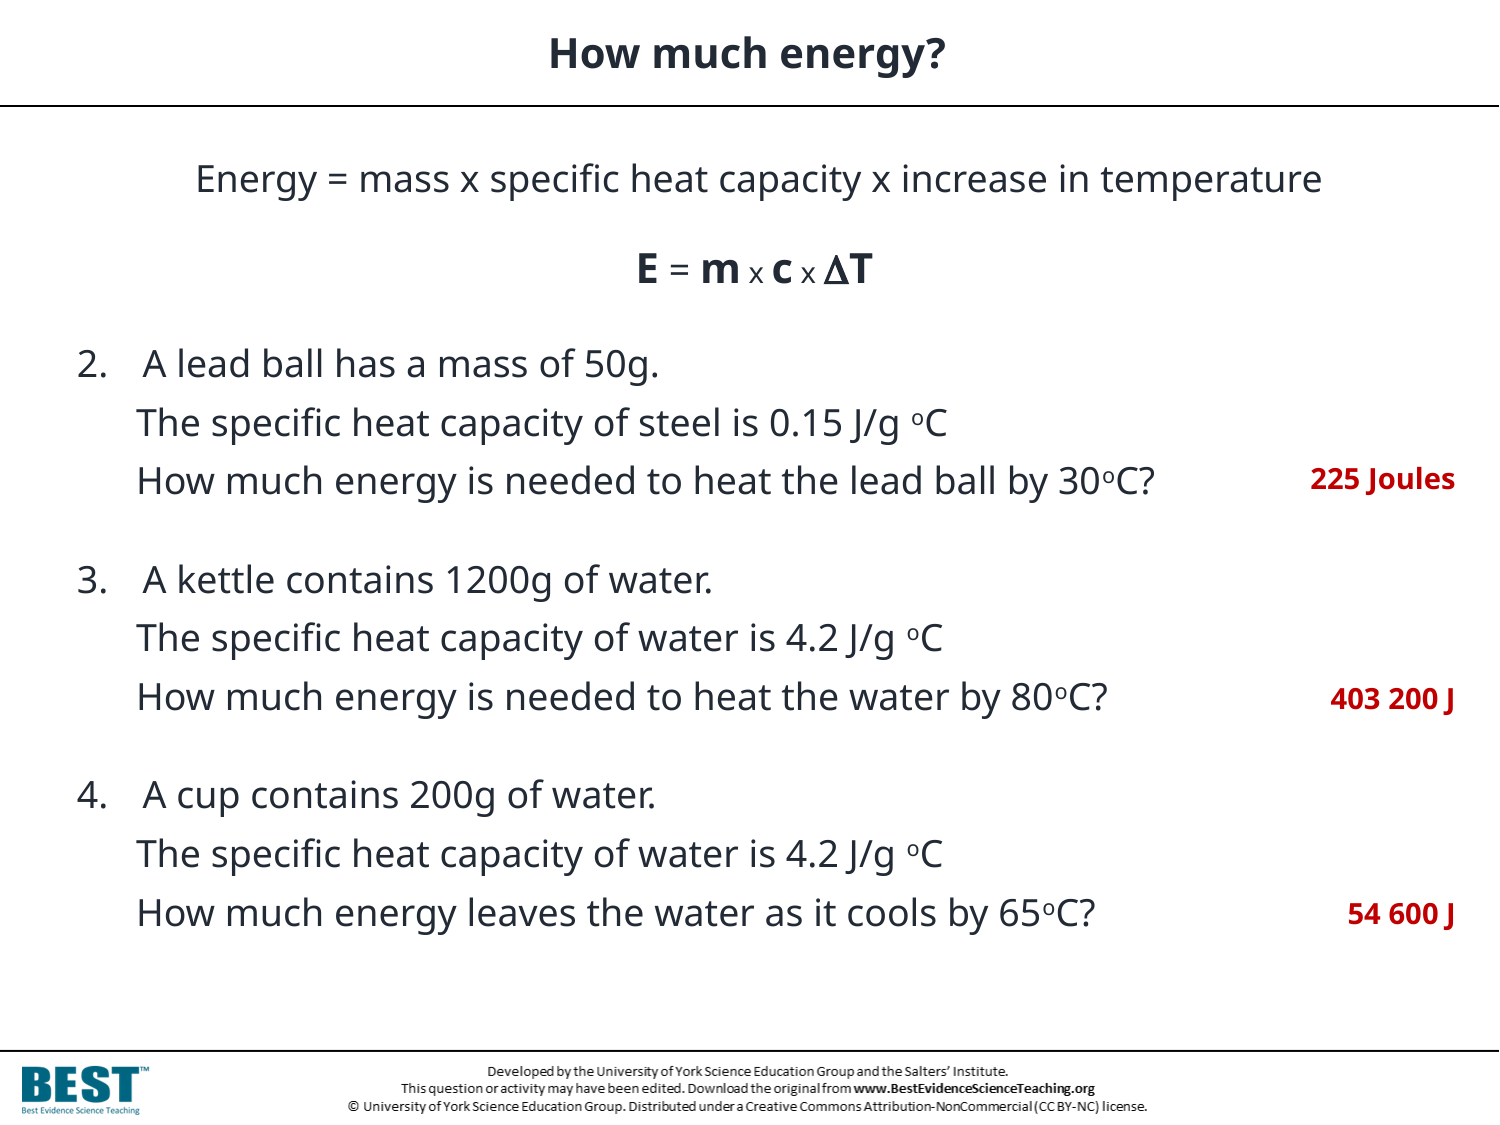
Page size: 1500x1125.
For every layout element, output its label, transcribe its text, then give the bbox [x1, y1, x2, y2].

picture [0, 105, 1500, 1125]
text_box How much energy? [23, 4, 1471, 99]
